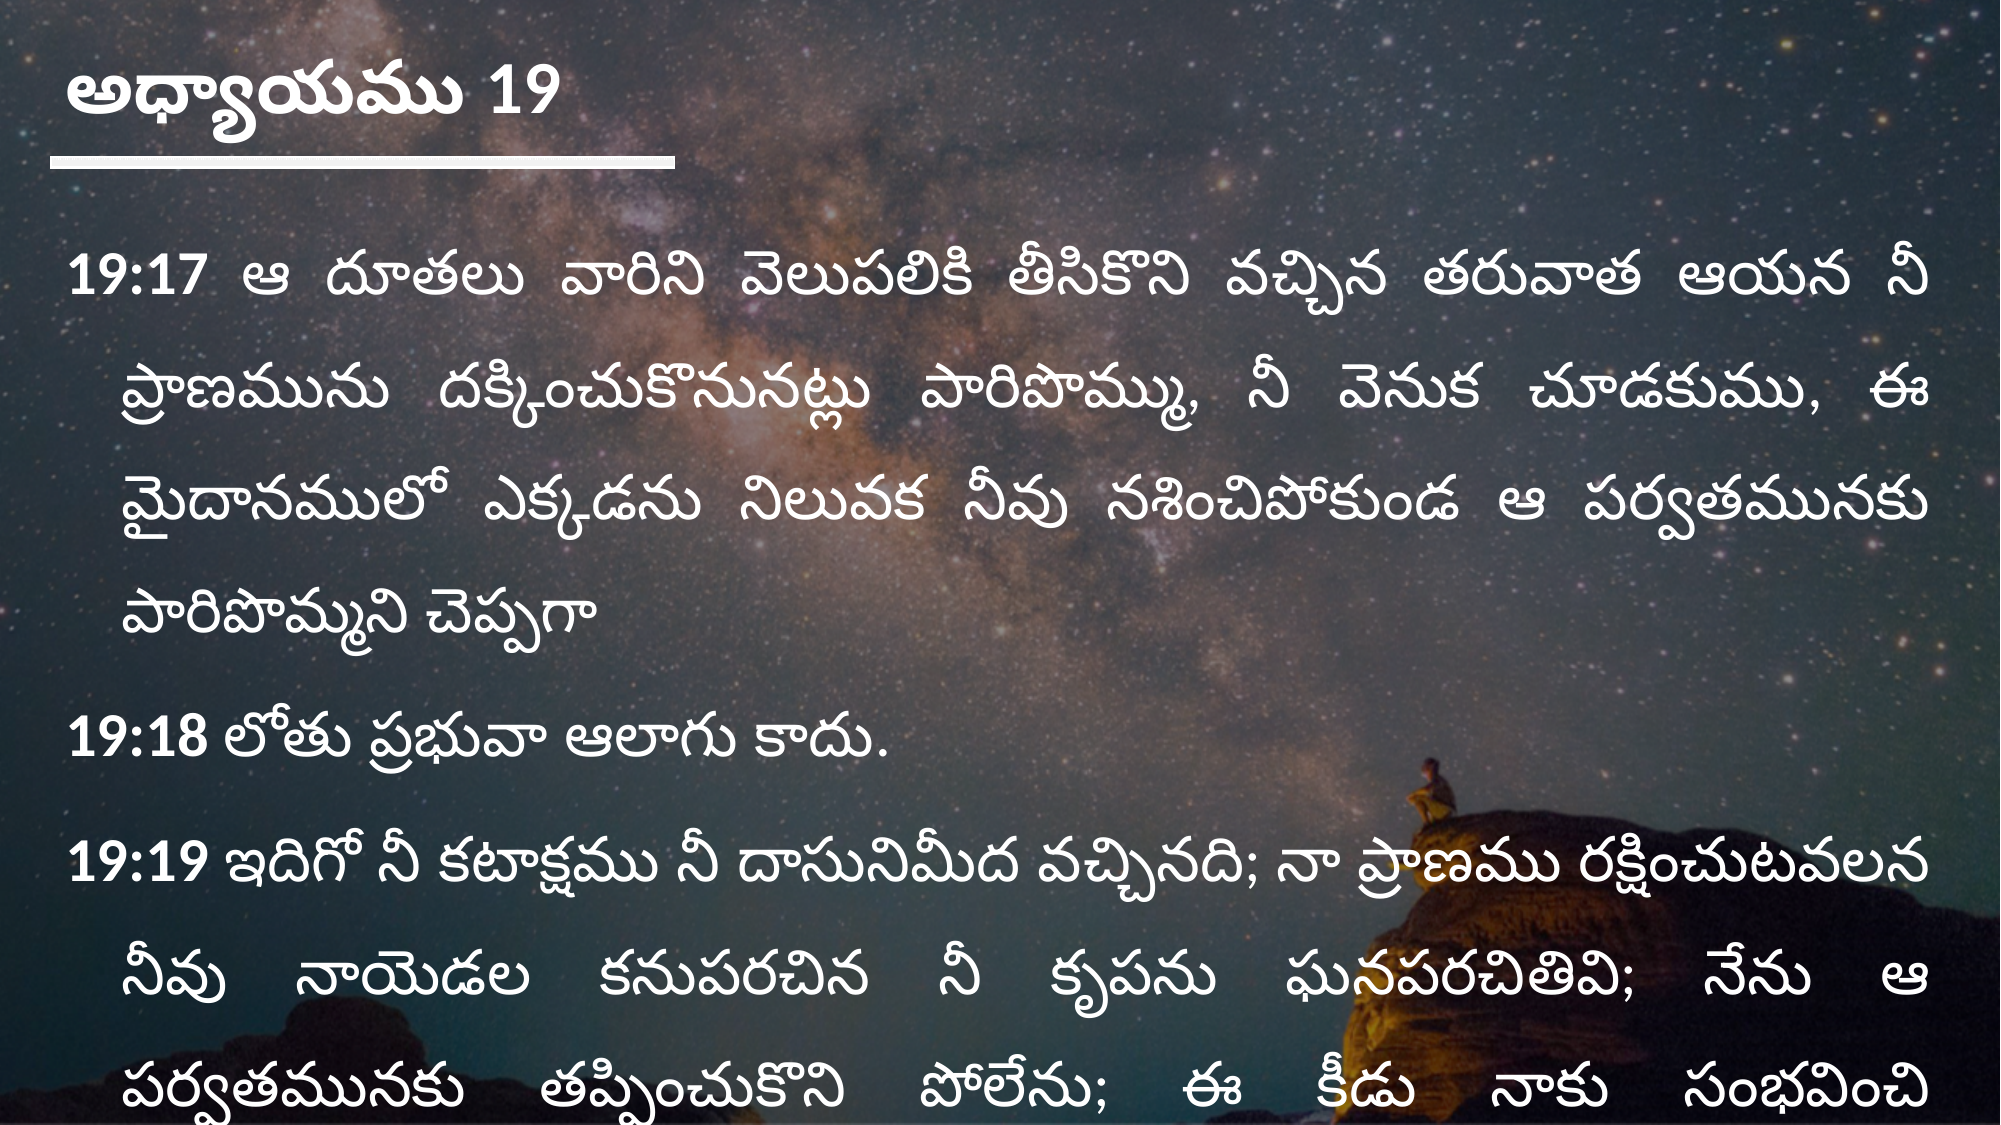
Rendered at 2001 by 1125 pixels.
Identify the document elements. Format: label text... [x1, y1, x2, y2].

title అధ్యాయము 19 [50, 0, 1925, 167]
picture [0, 0, 2000, 1125]
list 19:17 ఆ దూతలు వారిని వెలుపలికి తీసికొని వచ్చిన తరువాత ఆయన నీ ప్రాణమును దక్కించుకొనునట్లు పారిపొమ్ము, నీ వెనుక చూడకుము, ఈ మైదానములో ఎక్కడను నిలువక నీవు నశించిపోకుండ ఆ పర్వతమునకు పారిపొమ్మని చెప్పగా 19:18 లోతు ప్రభువా ఆలాగు కాదు. 19:19 ఇదిగో నీ కటాక్షము నీ దాసునిమీద వచ్చినది; నా ప్రాణము రక్షించుటవలన నీవు నాయెడల కనుపరచిన నీ కృపను ఘనపరచితివి; నేను ఆ పర్వతమునకు తప్పించుకొని పోలేను; ఈ కీడు నాకు సంభవించి చచ్చిపోవుదునేమో [50, 187, 1946, 1063]
